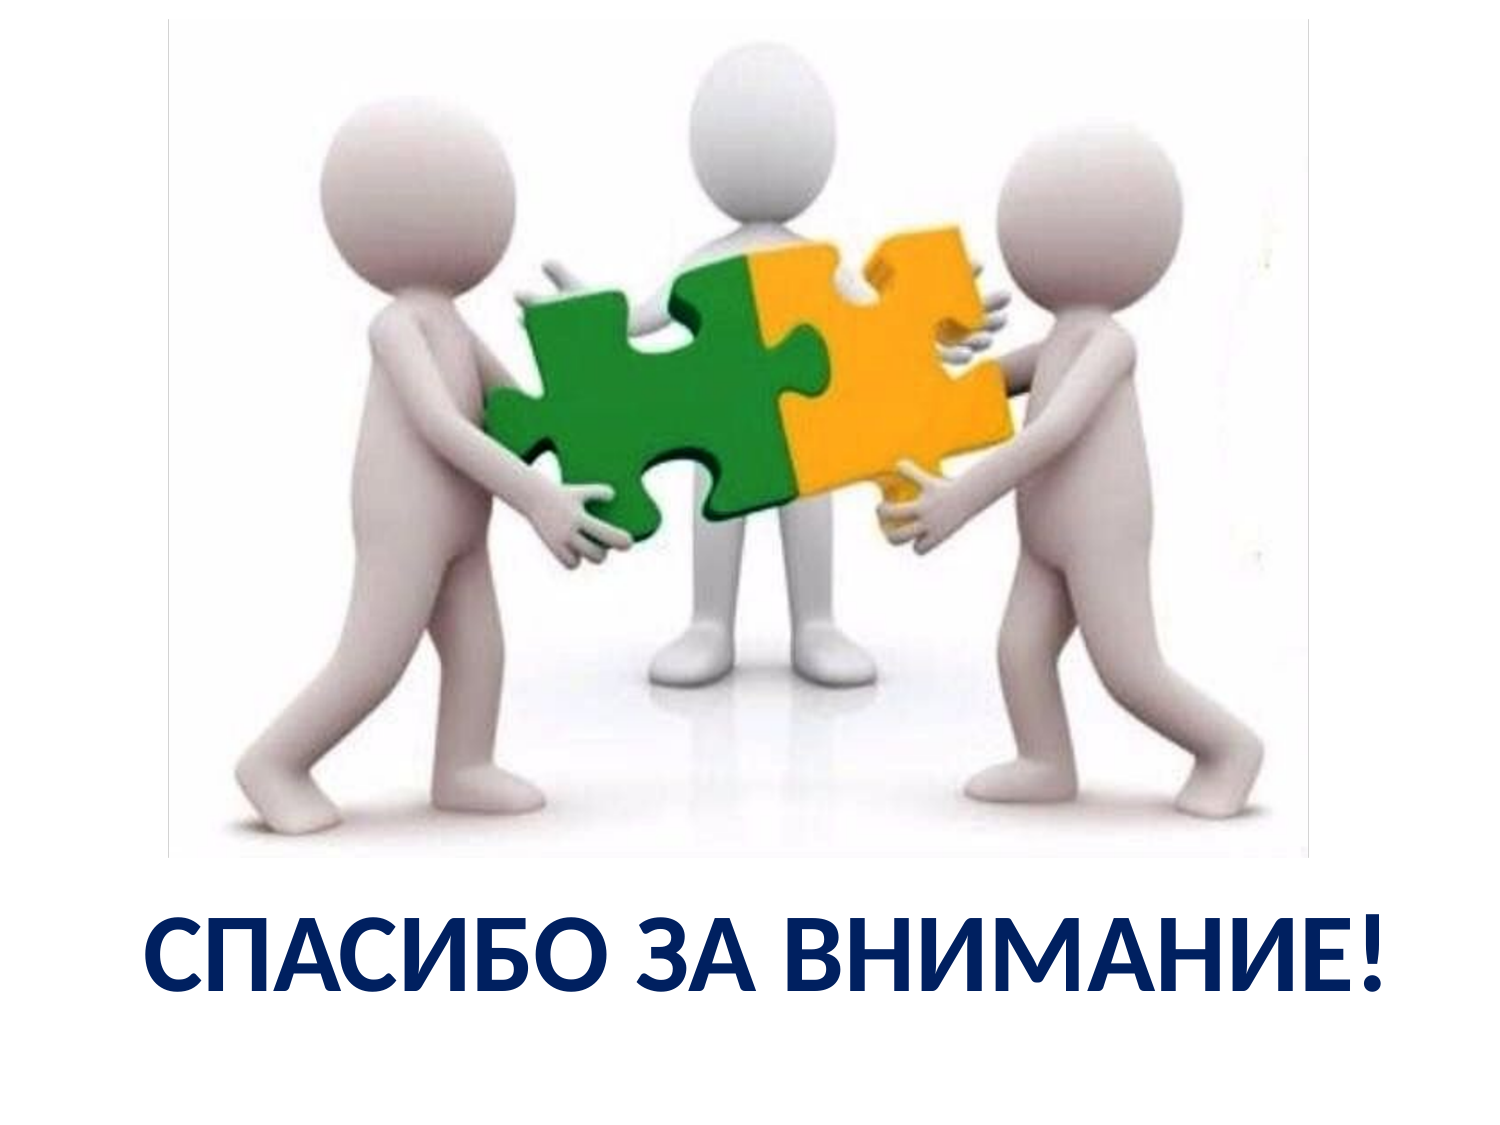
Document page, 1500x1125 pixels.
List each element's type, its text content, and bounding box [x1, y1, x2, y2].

title СПАСИБО ЗА ВНИМАНИЕ! [123, 866, 1412, 1083]
picture [41, 18, 1436, 858]
